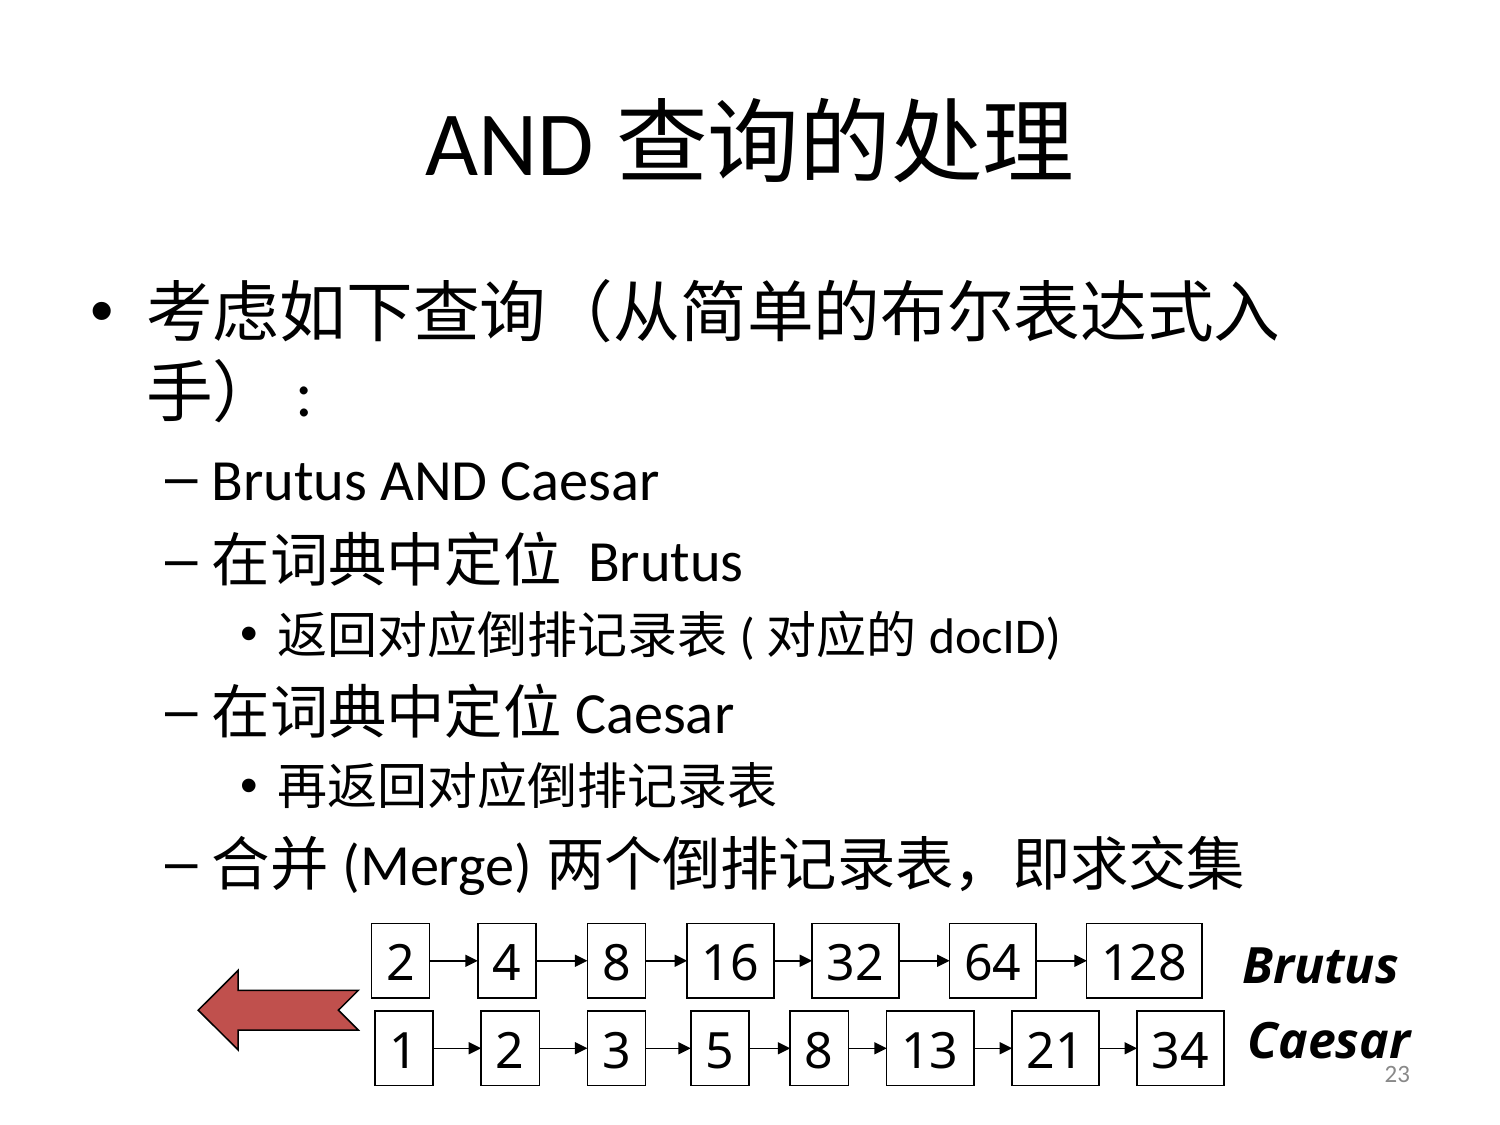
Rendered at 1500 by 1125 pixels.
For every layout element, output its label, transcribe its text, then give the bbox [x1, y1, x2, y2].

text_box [1011, 1010, 1148, 1088]
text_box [886, 1010, 1010, 1088]
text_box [586, 923, 684, 1001]
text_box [948, 923, 1098, 1001]
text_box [480, 1010, 585, 1088]
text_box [686, 923, 809, 1001]
text_box [198, 970, 359, 1051]
text_box Brutus [1227, 926, 1414, 1002]
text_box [370, 923, 474, 1001]
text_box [476, 923, 584, 1001]
title AND查询的处理 [75, 45, 1425, 233]
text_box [586, 1010, 688, 1088]
text_box 128 [1099, 923, 1202, 999]
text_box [689, 1010, 788, 1088]
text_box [373, 1010, 479, 1088]
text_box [811, 923, 946, 1001]
list 考虑如下查询（从简单的布尔表达式入手）: Brutus AND Caesar 在词典中定位 Brutus 返回对应倒排记录表(对应的docID) 在词典中定位Caesar 再返回对应倒排记录表 合并(Merge)两个倒排记录表，即求交集 [75, 262, 1425, 1005]
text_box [789, 1010, 885, 1088]
slide_number 23 [1074, 1042, 1425, 1103]
text_box 34 [1148, 1010, 1224, 1086]
text_box Caesar [1233, 1001, 1426, 1077]
